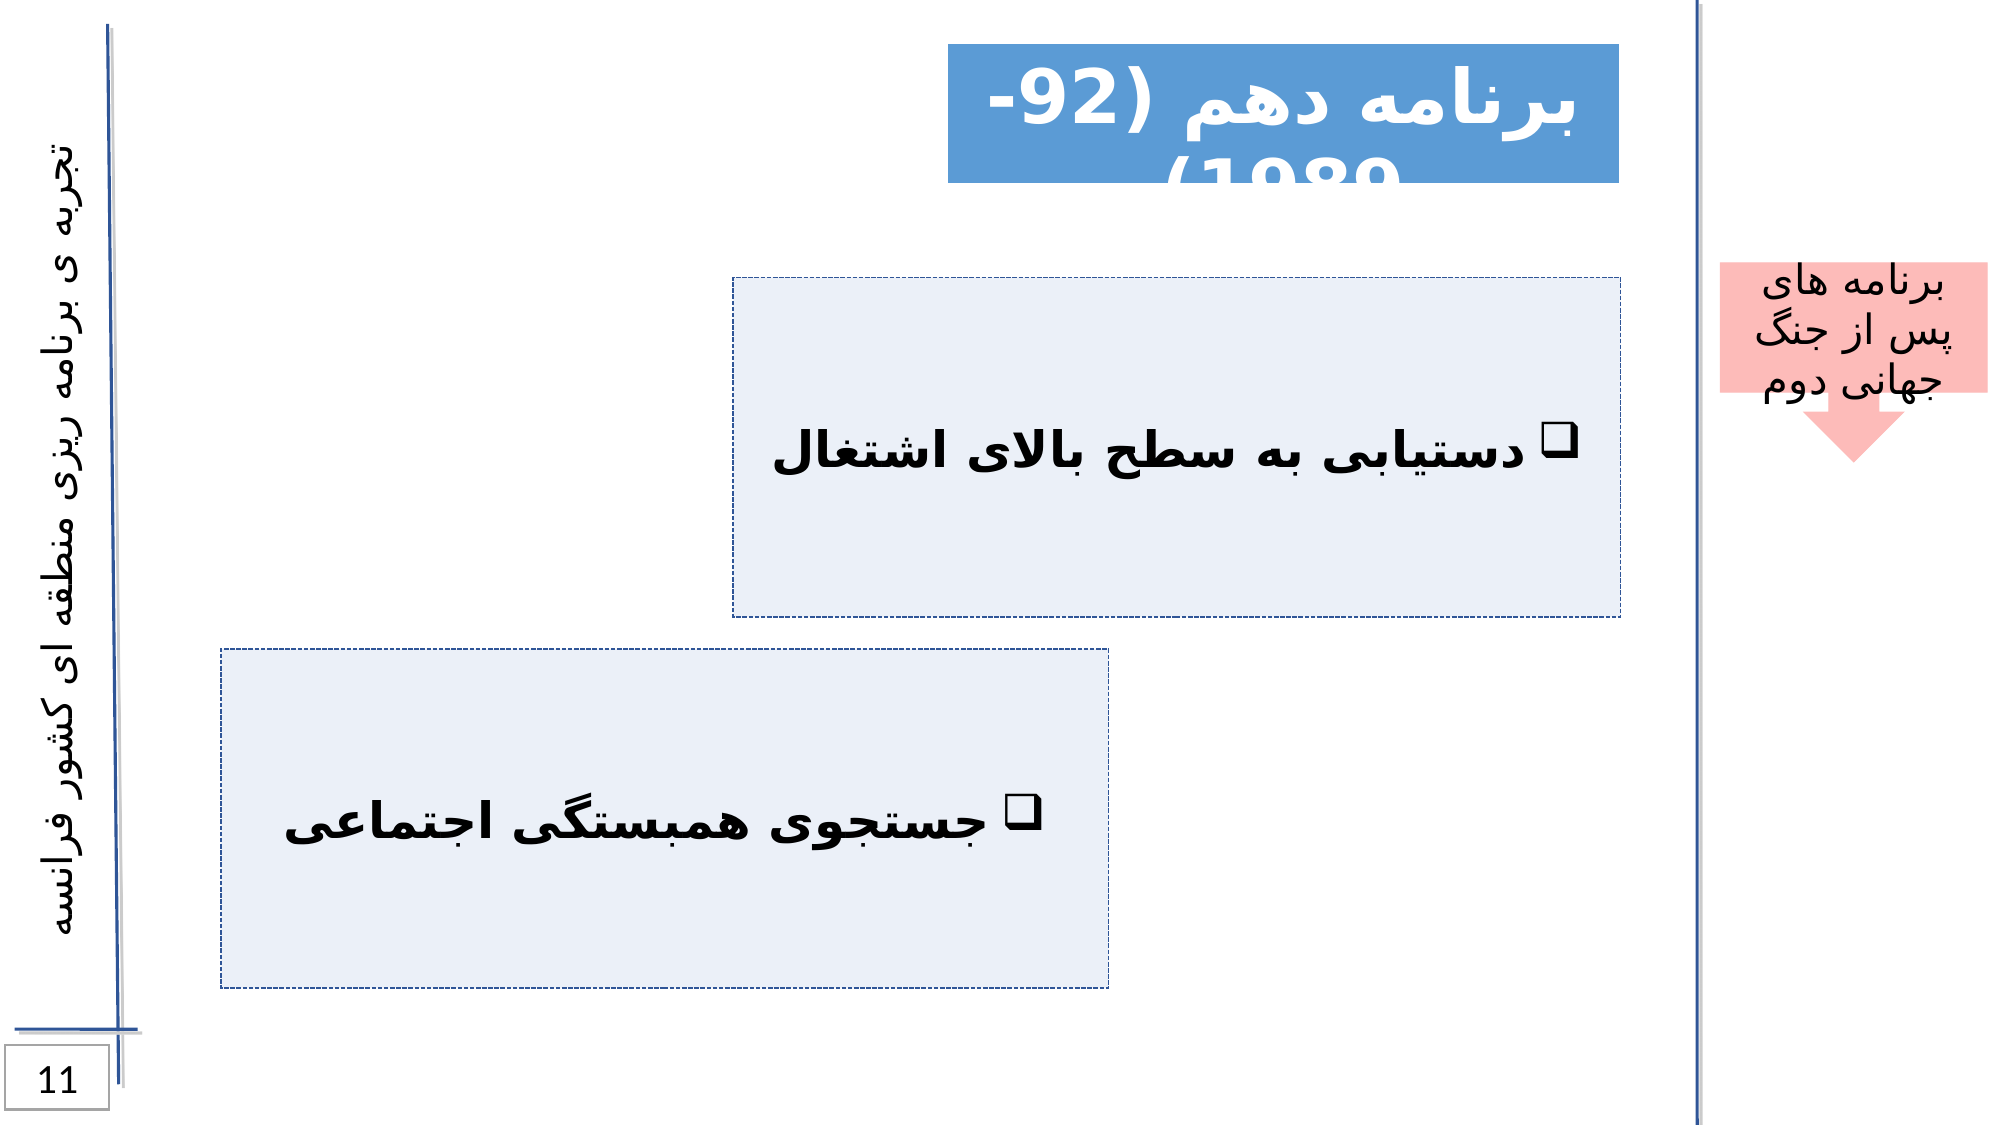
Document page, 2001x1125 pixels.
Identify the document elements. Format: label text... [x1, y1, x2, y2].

text_box تجربه ی برنامه ریزی منطقه ای کشور فرانسه [23, 59, 88, 1022]
text_box دستیابی به سطح بالای اشتغال [732, 276, 1622, 618]
text_box جستجوی همبستگی اجتماعی [220, 648, 1110, 989]
text_box برنامه دهم (92-1989) [945, 41, 1622, 186]
text_box برنامه های پس از جنگ جهانی دوم [1719, 262, 1988, 463]
text_box 11 [4, 1044, 110, 1111]
